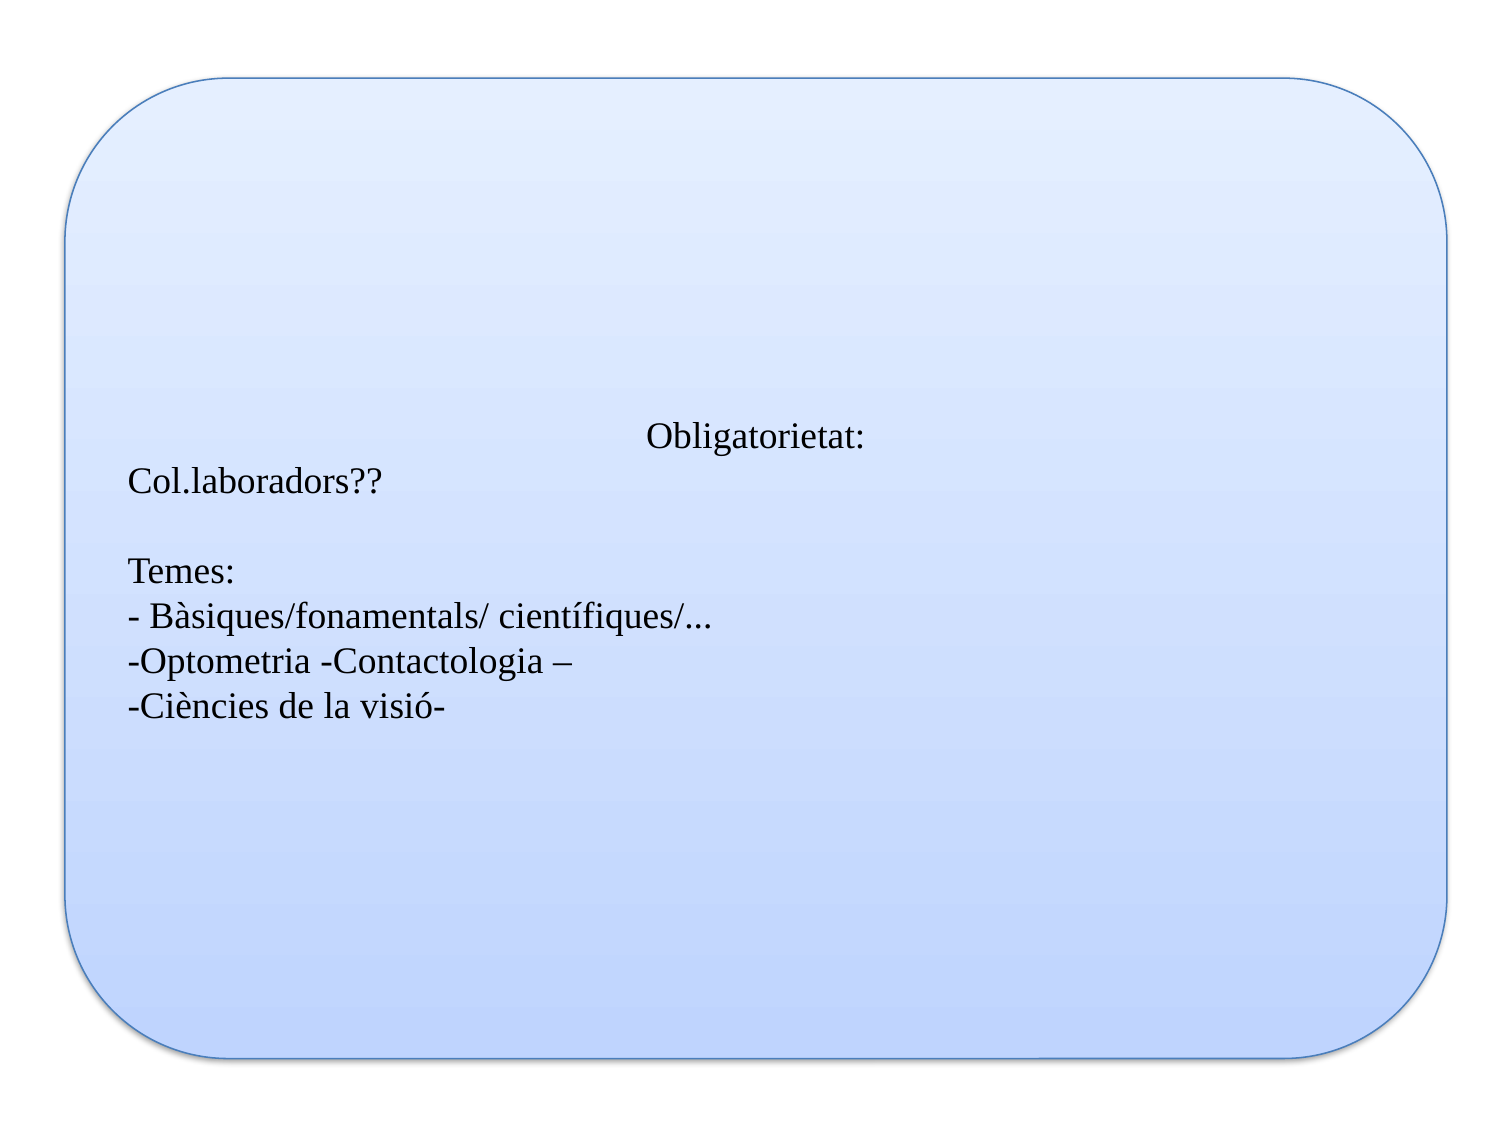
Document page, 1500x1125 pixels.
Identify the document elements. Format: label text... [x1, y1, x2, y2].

text_box Obligatorietat: Col.laboradors?? Temes: - Bàsiques/fonamentals/ científiques/... -Optometria -Contactologia – -Ciències de la visió- [64, 77, 1448, 1060]
